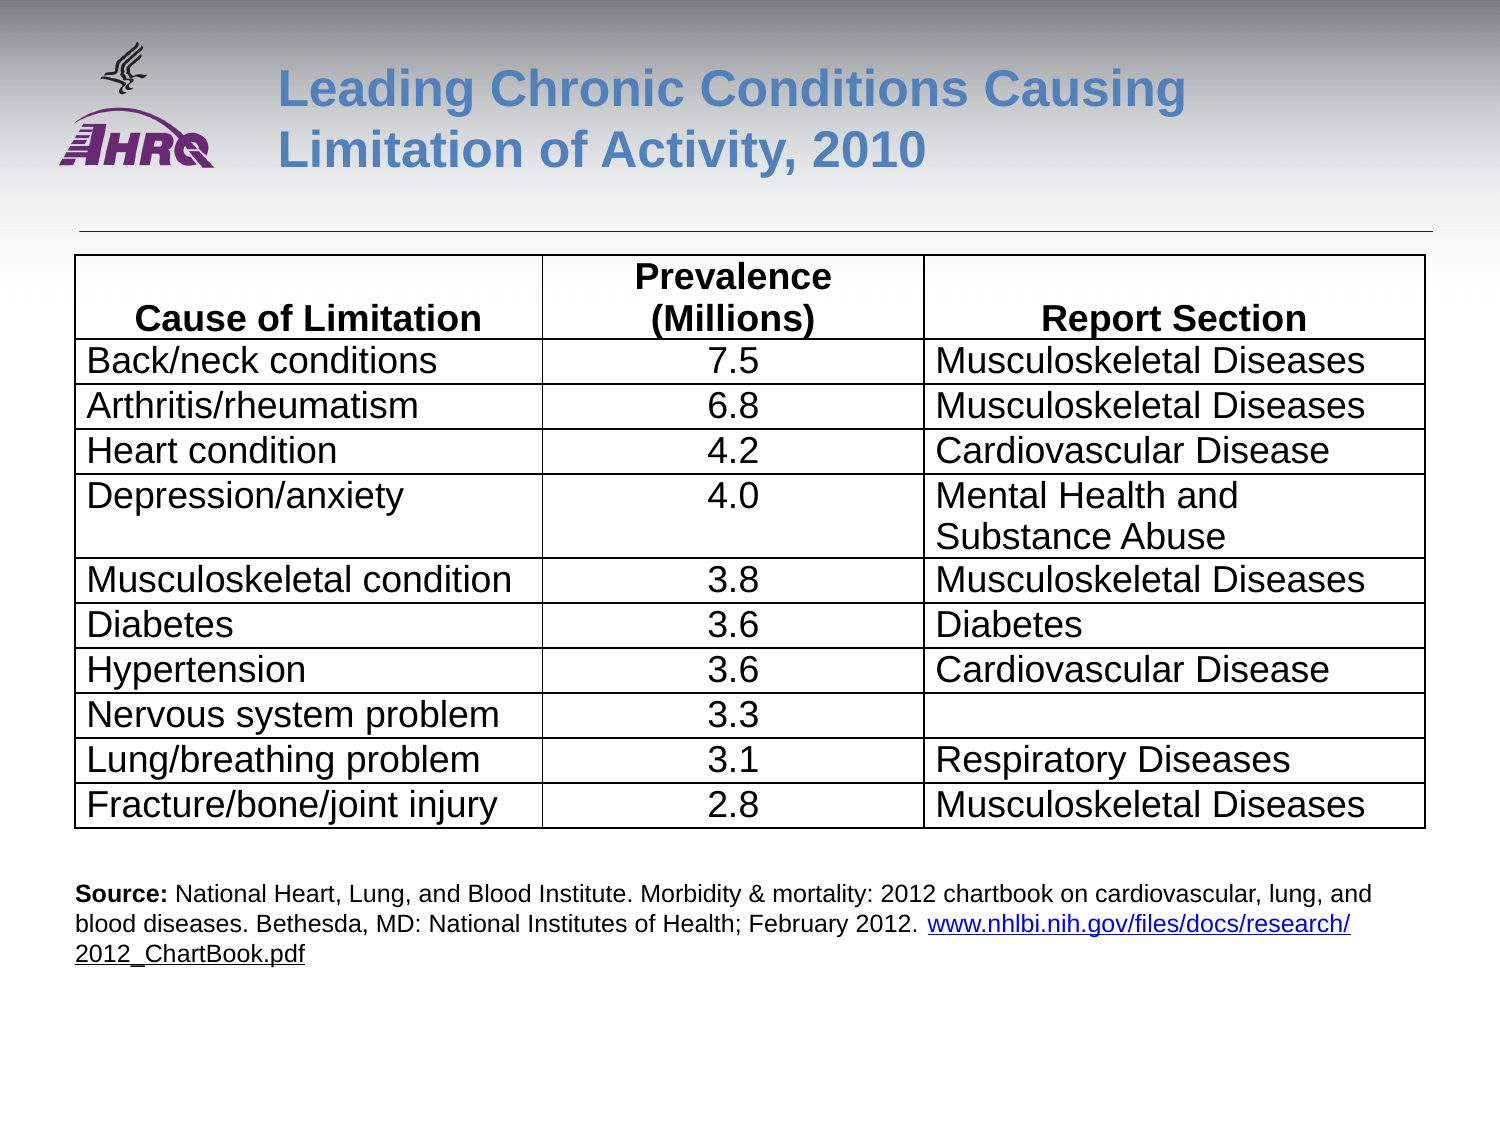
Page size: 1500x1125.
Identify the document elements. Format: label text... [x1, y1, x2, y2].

table_cell 7.5 [543, 340, 923, 383]
table_cell Nervous system problem [76, 694, 542, 737]
table_cell Heart condition [76, 430, 542, 473]
table_cell Musculoskeletal Diseases [925, 784, 1424, 827]
table_cell Diabetes [925, 604, 1424, 647]
table_cell [925, 694, 1424, 737]
table_cell Back/neck conditions [76, 340, 542, 383]
table_cell Depression/anxiety [76, 475, 542, 557]
table_cell 4.0 [543, 475, 923, 557]
table_cell 3.6 [543, 649, 923, 692]
table_header Report Section [925, 256, 1424, 338]
table_cell Diabetes [76, 604, 542, 647]
table_cell 3.3 [543, 694, 923, 737]
table_cell Musculoskeletal Diseases [925, 340, 1424, 383]
table_cell Musculoskeletal condition [76, 559, 542, 602]
table_cell Musculoskeletal Diseases [925, 559, 1424, 602]
table_header Prevalence (Millions) [543, 256, 923, 338]
text_box Source: National Heart, Lung, and Blood Institute. Morbidity & mortality: 2012 chartbook on cardiovascular, lung, and blood diseases. Bethesda, MD: National Institutes of Health; February 2012. www.nhlbi.nih.gov/files/docs/research/ 2012_ChartBook.pdf [74, 870, 1425, 975]
table_cell Fracture/bone/joint injury [76, 784, 542, 827]
table_cell 3.6 [543, 604, 923, 647]
table_cell 6.8 [543, 385, 923, 428]
table_cell Musculoskeletal Diseases [925, 385, 1424, 428]
table_cell Arthritis/rheumatism [76, 385, 542, 428]
table_cell 4.2 [543, 430, 923, 473]
table_cell Cardiovascular Disease [925, 649, 1424, 692]
table_cell 3.8 [543, 559, 923, 602]
table_cell Respiratory Diseases [925, 739, 1424, 782]
table_cell 2.8 [543, 784, 923, 827]
table_cell Hypertension [76, 649, 542, 692]
table_cell Mental Health and Substance Abuse [925, 475, 1424, 557]
table_cell Lung/breathing problem [76, 739, 542, 782]
title Leading Chronic Conditions Causing Limitation of Activity, 2010 [262, 45, 1425, 188]
table_cell Cardiovascular Disease [925, 430, 1424, 473]
table_cell 3.1 [543, 739, 923, 782]
table_header Cause of Limitation [76, 256, 542, 338]
picture [0, 0, 1500, 1125]
